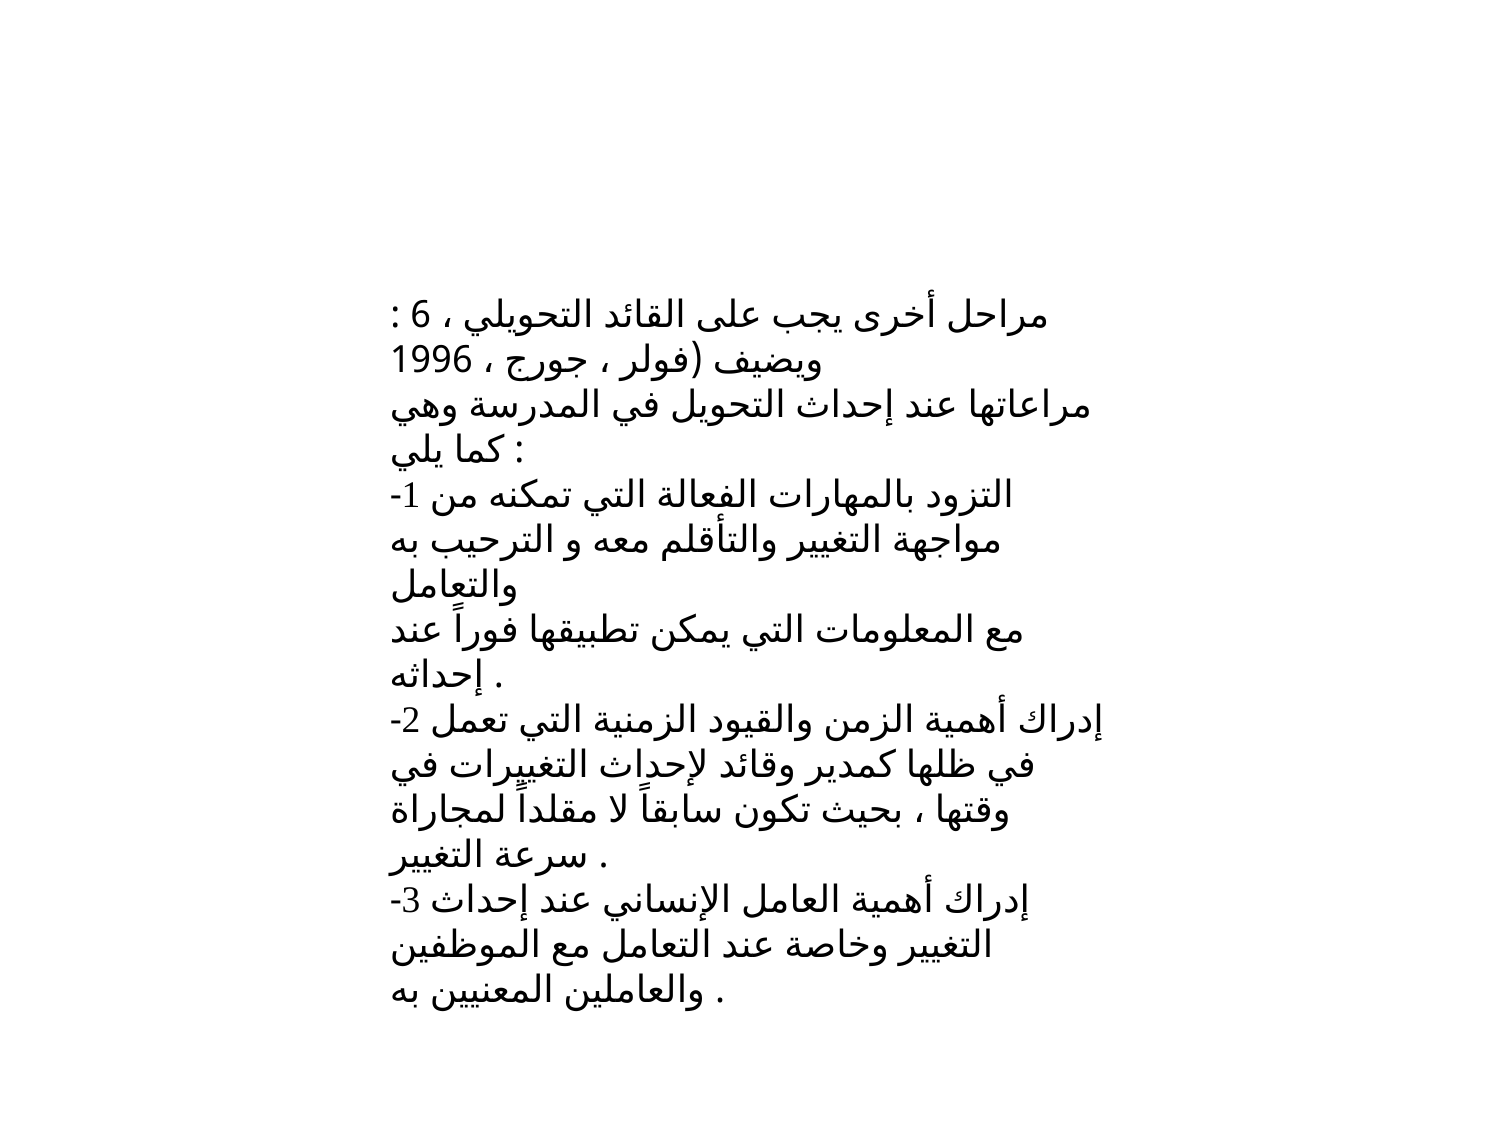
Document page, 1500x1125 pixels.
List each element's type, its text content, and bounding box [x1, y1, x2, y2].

text_box مراحل أخرى يجب على القائد التحويلي ، 6 : ويضيف (فولر ، جورج ، 1996 مراعاتها عند إحداث التحويل في المدرسة وهي كما يلي : -1 التزود بالمهارات الفعالة التي تمكنه من مواجهة التغيير والتأقلم معه و الترحيب به والتعامل مع المعلومات التي يمكن تطبيقها فوراً عند إحداثه . -2 إدراك أهمية الزمن والقيود الزمنية التي تعمل في ظلها كمدير وقائد لإحداث التغييرات في وقتها ، بحيث تكون سابقاً لا مقلداً لمجاراة سرعة التغيير . -3 إدراك أهمية العامل الإنساني عند إحداث التغيير وخاصة عند التعامل مع الموظفين والعاملين المعنيين به . [374, 282, 1125, 1017]
